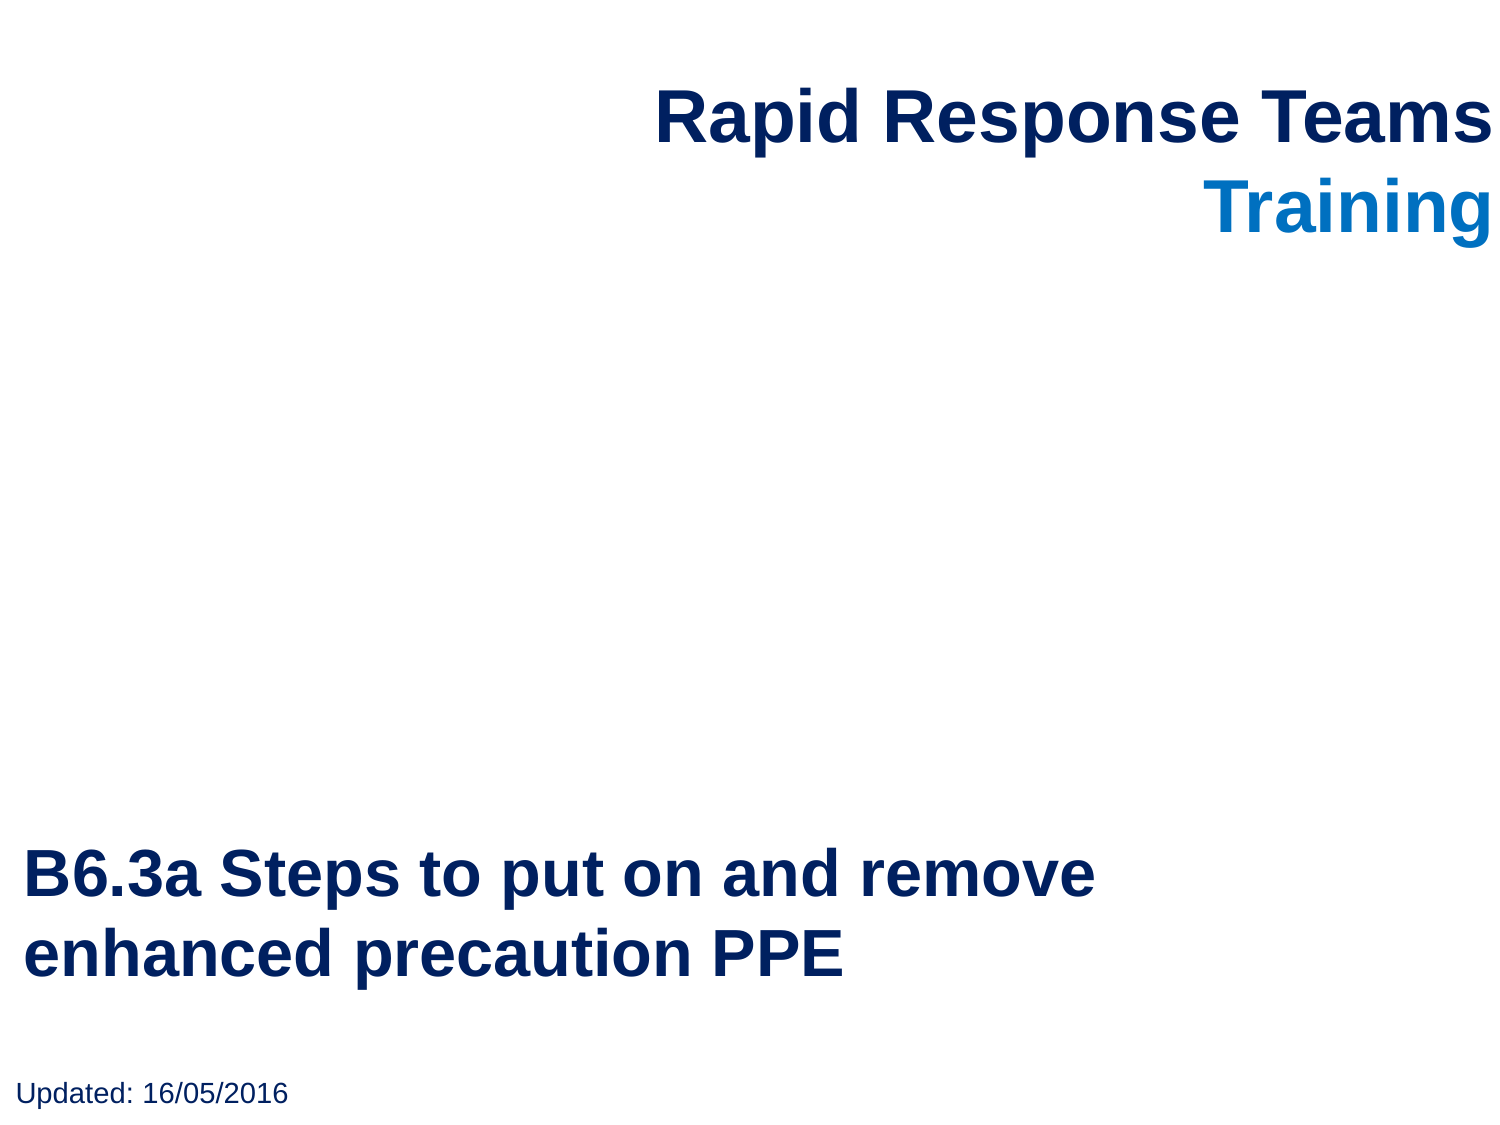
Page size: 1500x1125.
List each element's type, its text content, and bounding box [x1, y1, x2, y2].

text_box Updated: 16/05/2016 [0, 1067, 304, 1117]
text_box Rapid Response Teams Training [560, 67, 1495, 248]
text_box B6.3a Steps to put on and remove enhanced precaution PPE [16, 822, 1495, 998]
